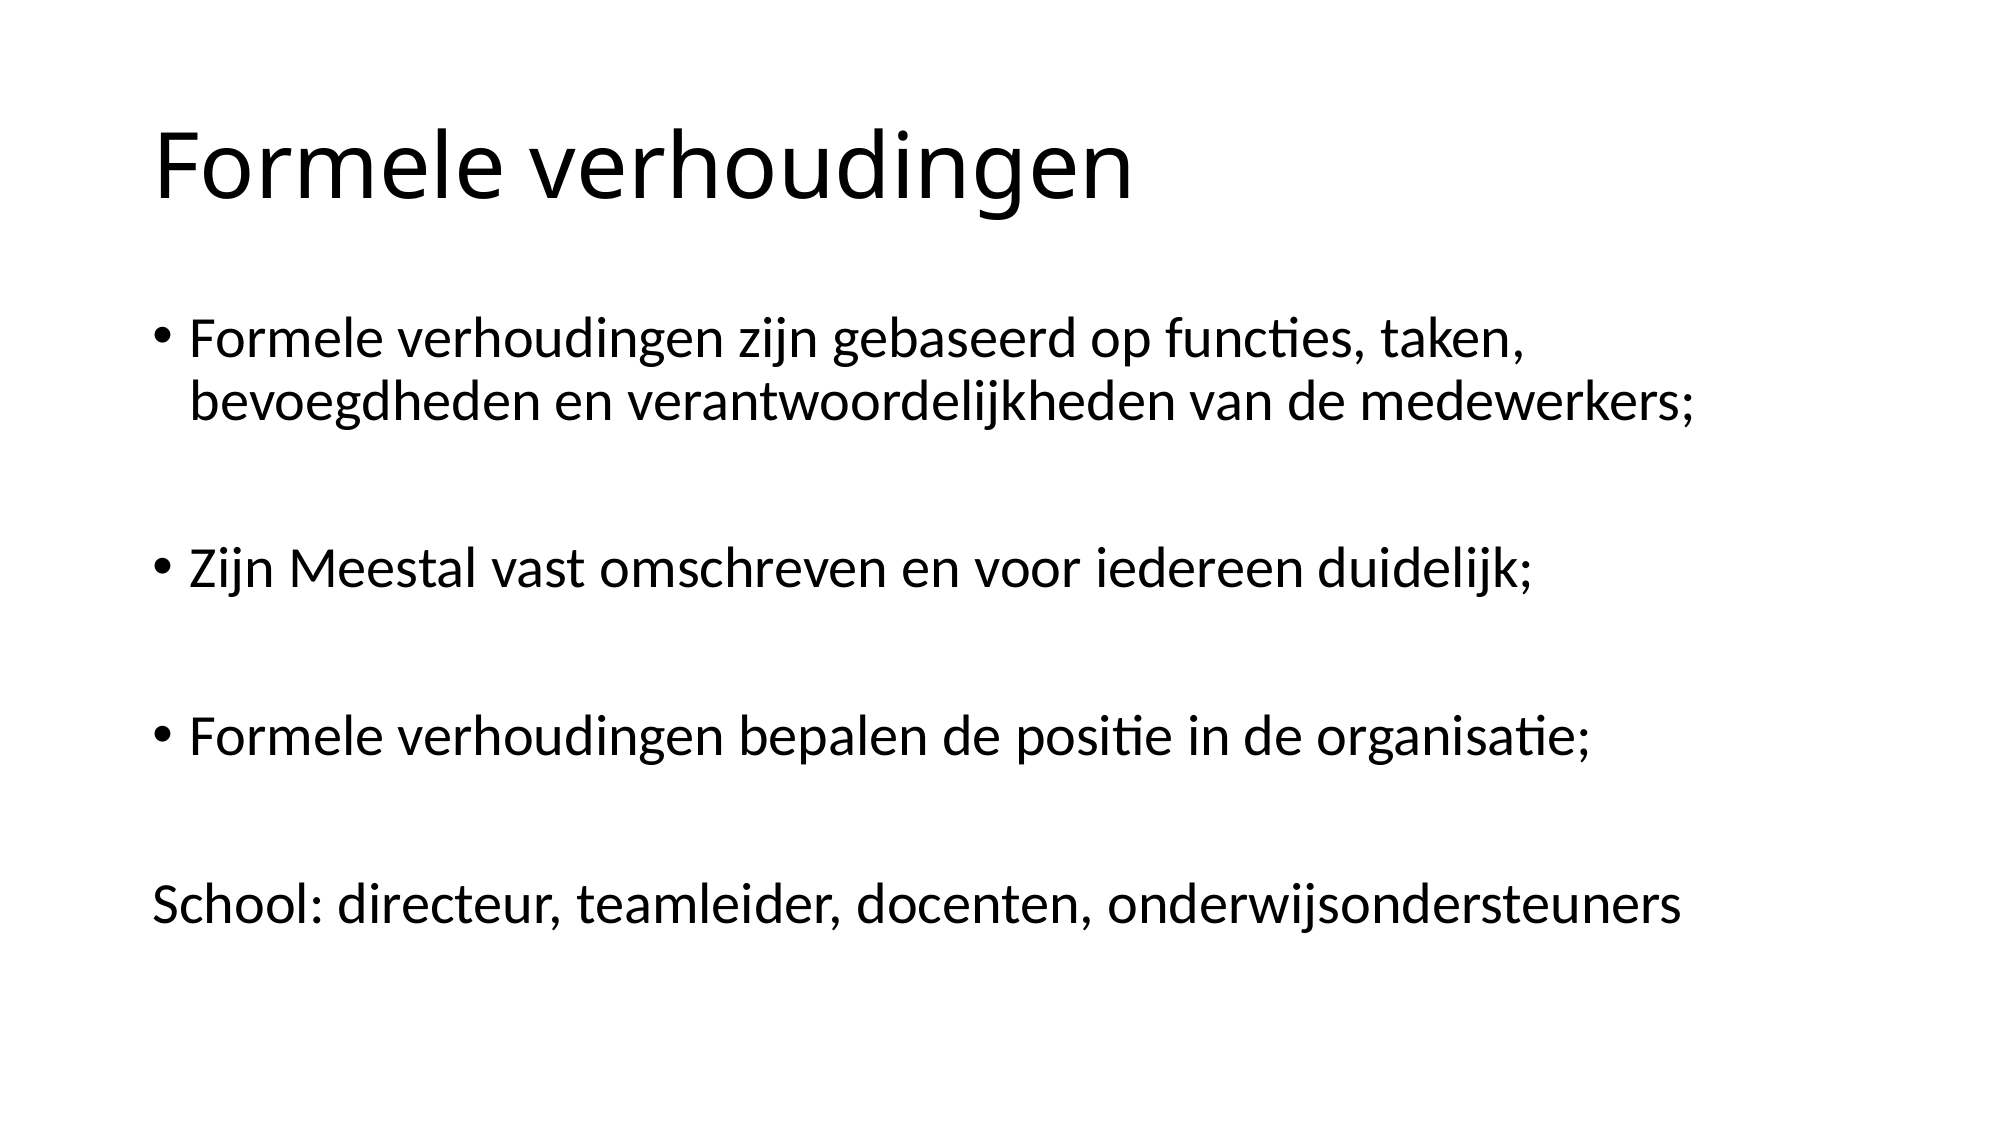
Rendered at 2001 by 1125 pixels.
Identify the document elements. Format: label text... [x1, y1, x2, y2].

title Formele verhoudingen [137, 59, 1863, 278]
list Formele verhoudingen zijn gebaseerd op functies, taken, bevoegdheden en verantwoordelijkheden van de medewerkers; Zijn Meestal vast omschreven en voor iedereen duidelijk; Formele verhoudingen bepalen de positie in de organisatie; School: directeur, teamleider, docenten, onderwijsondersteuners [137, 299, 1863, 1014]
